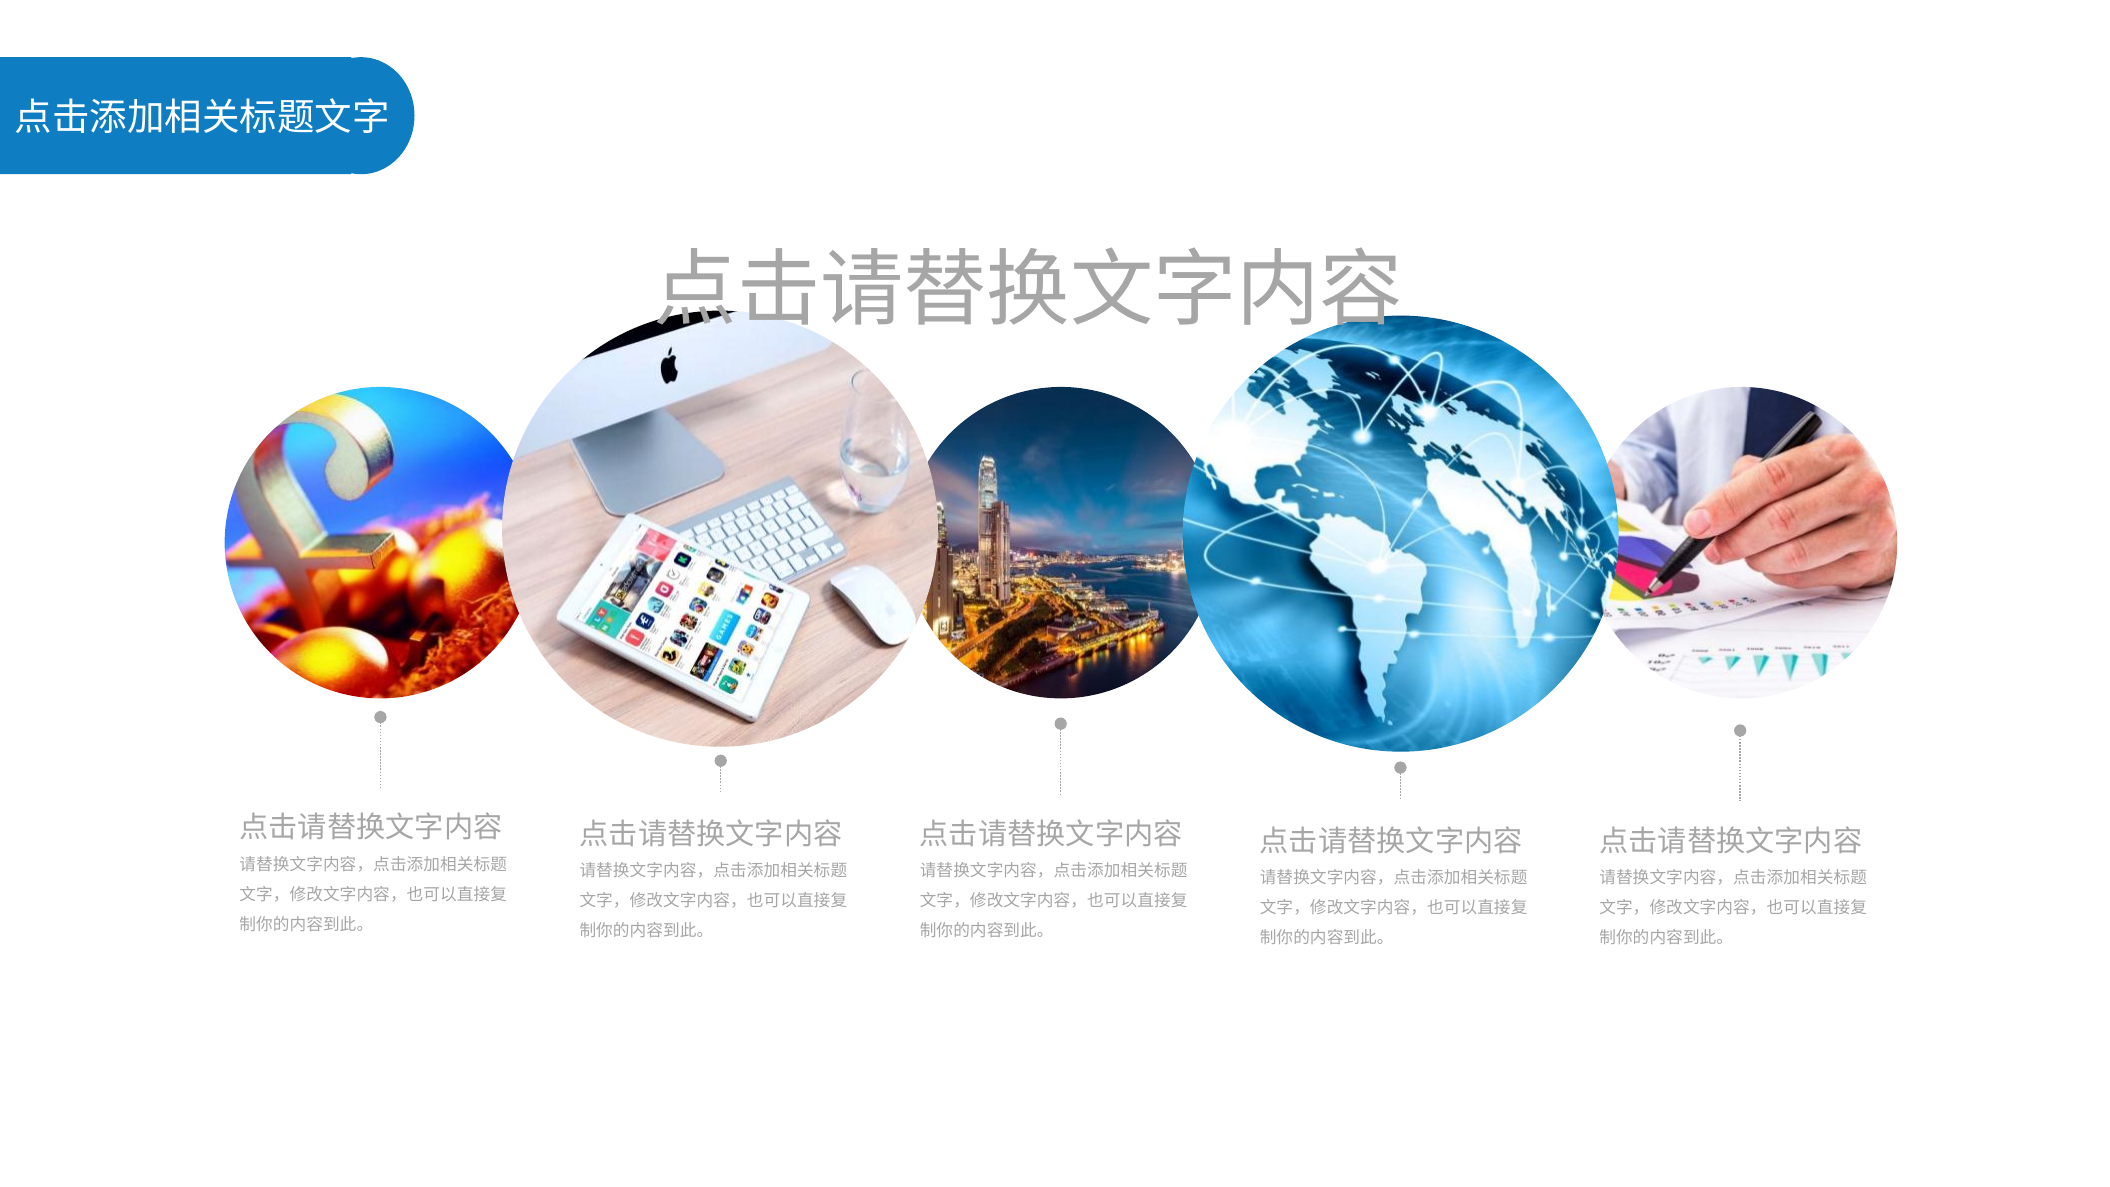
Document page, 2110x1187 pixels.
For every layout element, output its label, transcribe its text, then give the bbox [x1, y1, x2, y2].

text_box 点击请替换文字内容 请替换文字内容，点击添加相关标题文字，修改文字内容，也可以直接复制你的内容到此。 [224, 781, 537, 944]
text_box 点击请替换文字内容 请替换文字内容，点击添加相关标题文字，修改文字内容，也可以直接复制你的内容到此。 [1244, 794, 1557, 957]
text_box [922, 385, 1198, 700]
text_box [501, 325, 940, 748]
text_box [1604, 385, 1899, 700]
text_box 点击添加相关标题文字 [0, 85, 415, 146]
text_box 点击请替换文字内容 请替换文字内容，点击添加相关标题文字，修改文字内容，也可以直接复制你的内容到此。 [1584, 794, 1897, 957]
text_box [1181, 326, 1620, 753]
text_box 点击请替换文字内容 请替换文字内容，点击添加相关标题文字，修改文字内容，也可以直接复制你的内容到此。 [564, 787, 877, 950]
text_box 点击请替换文字内容 请替换文字内容，点击添加相关标题文字，修改文字内容，也可以直接复制你的内容到此。 [904, 787, 1217, 950]
text_box [223, 385, 519, 700]
text_box 点击请替换文字内容 [639, 178, 1471, 343]
